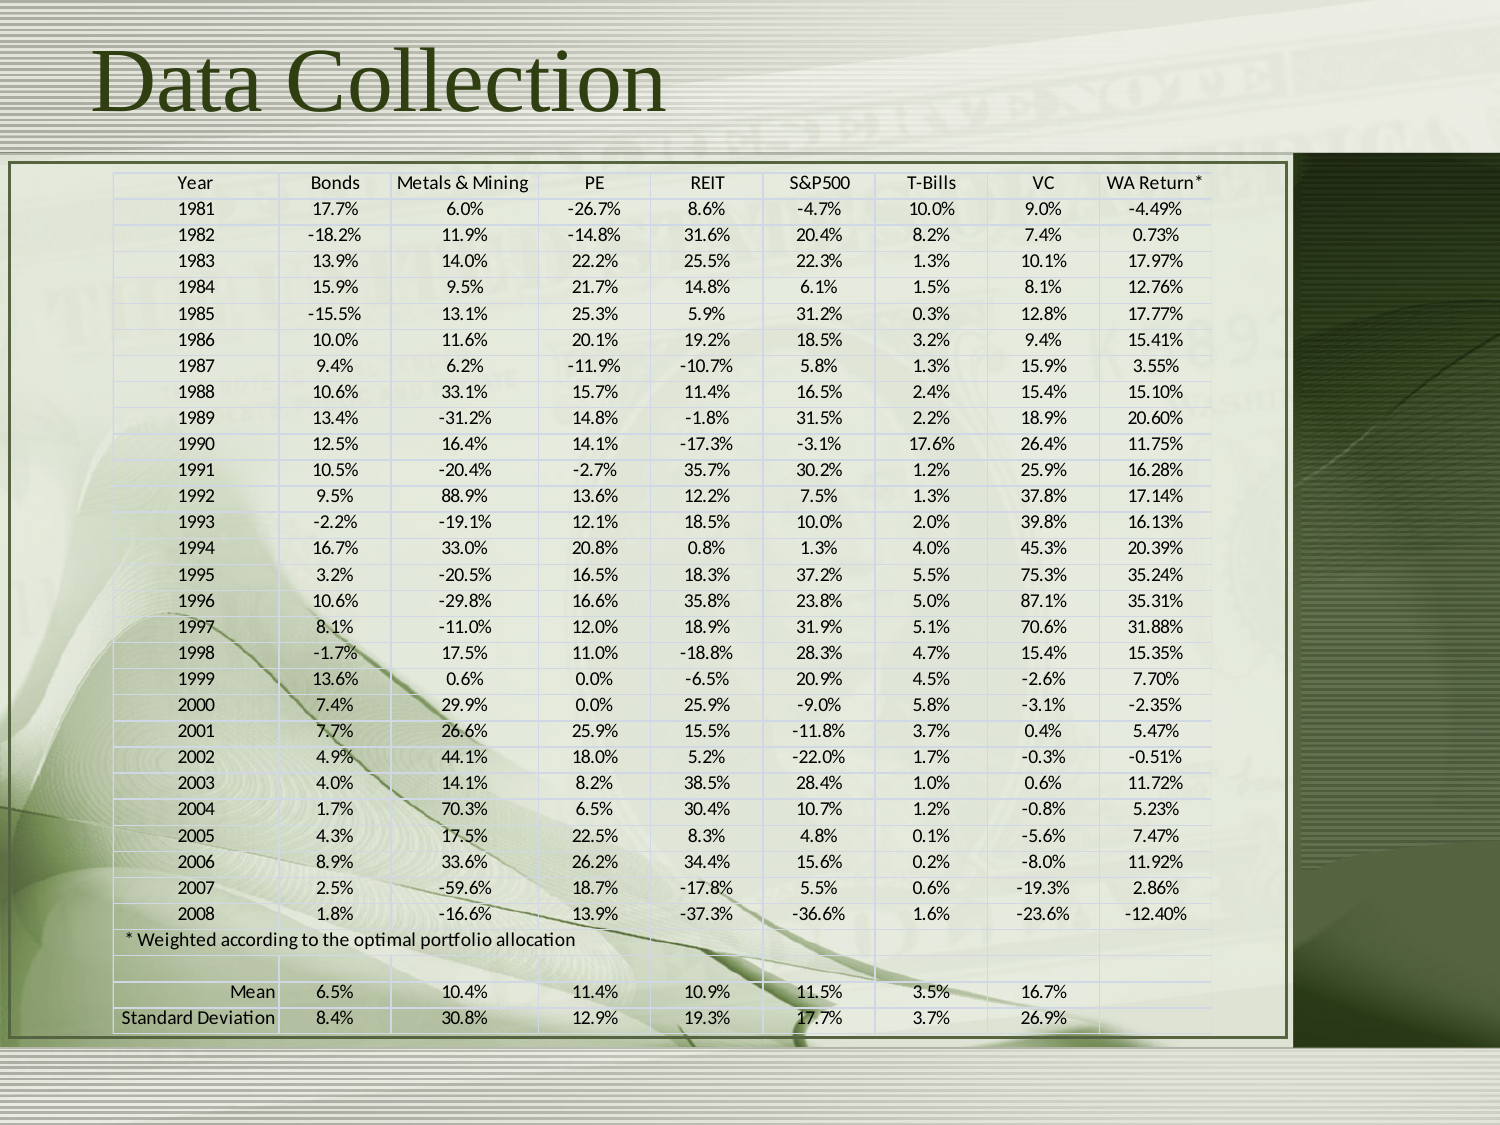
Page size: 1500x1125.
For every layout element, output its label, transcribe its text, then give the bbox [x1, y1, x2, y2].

title Data Collection [74, 0, 1288, 151]
picture [0, 0, 1500, 1125]
